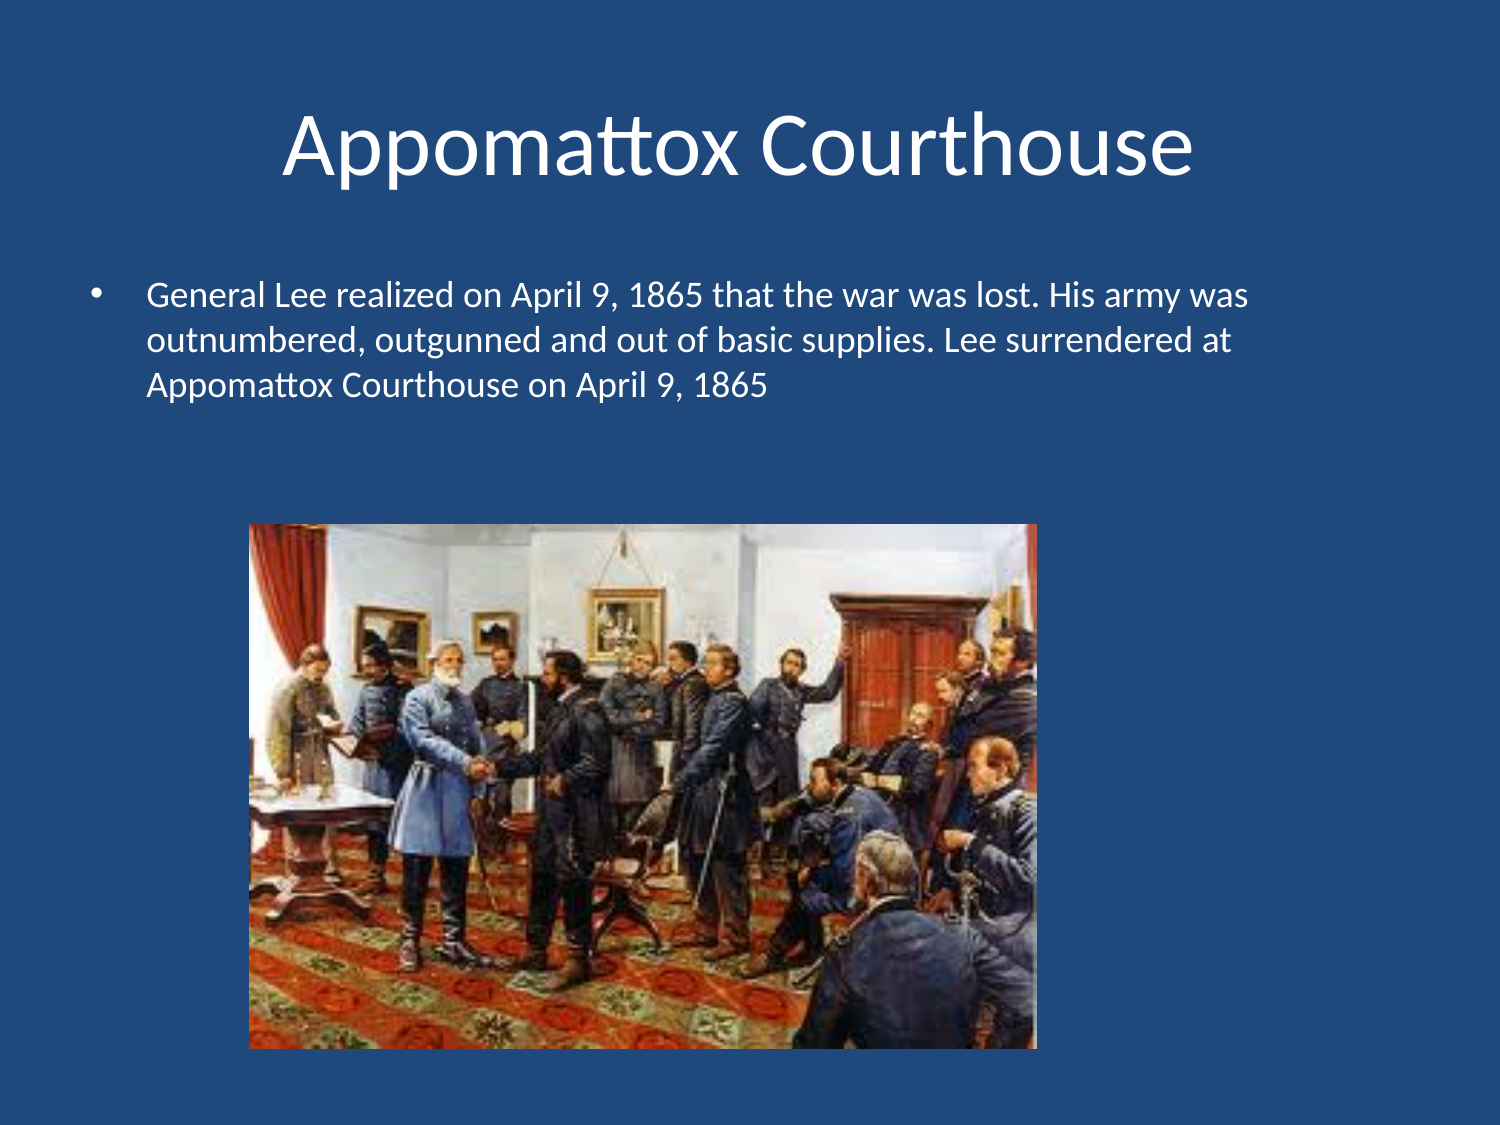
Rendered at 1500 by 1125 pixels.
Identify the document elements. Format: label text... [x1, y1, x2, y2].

picture [249, 524, 1038, 1049]
title Appomattox Courthouse [75, 45, 1425, 233]
list General Lee realized on April 9, 1865 that the war was lost. His army was outnumbered, outgunned and out of basic supplies. Lee surrendered at Appomattox Courthouse on April 9, 1865 [75, 262, 1425, 1005]
